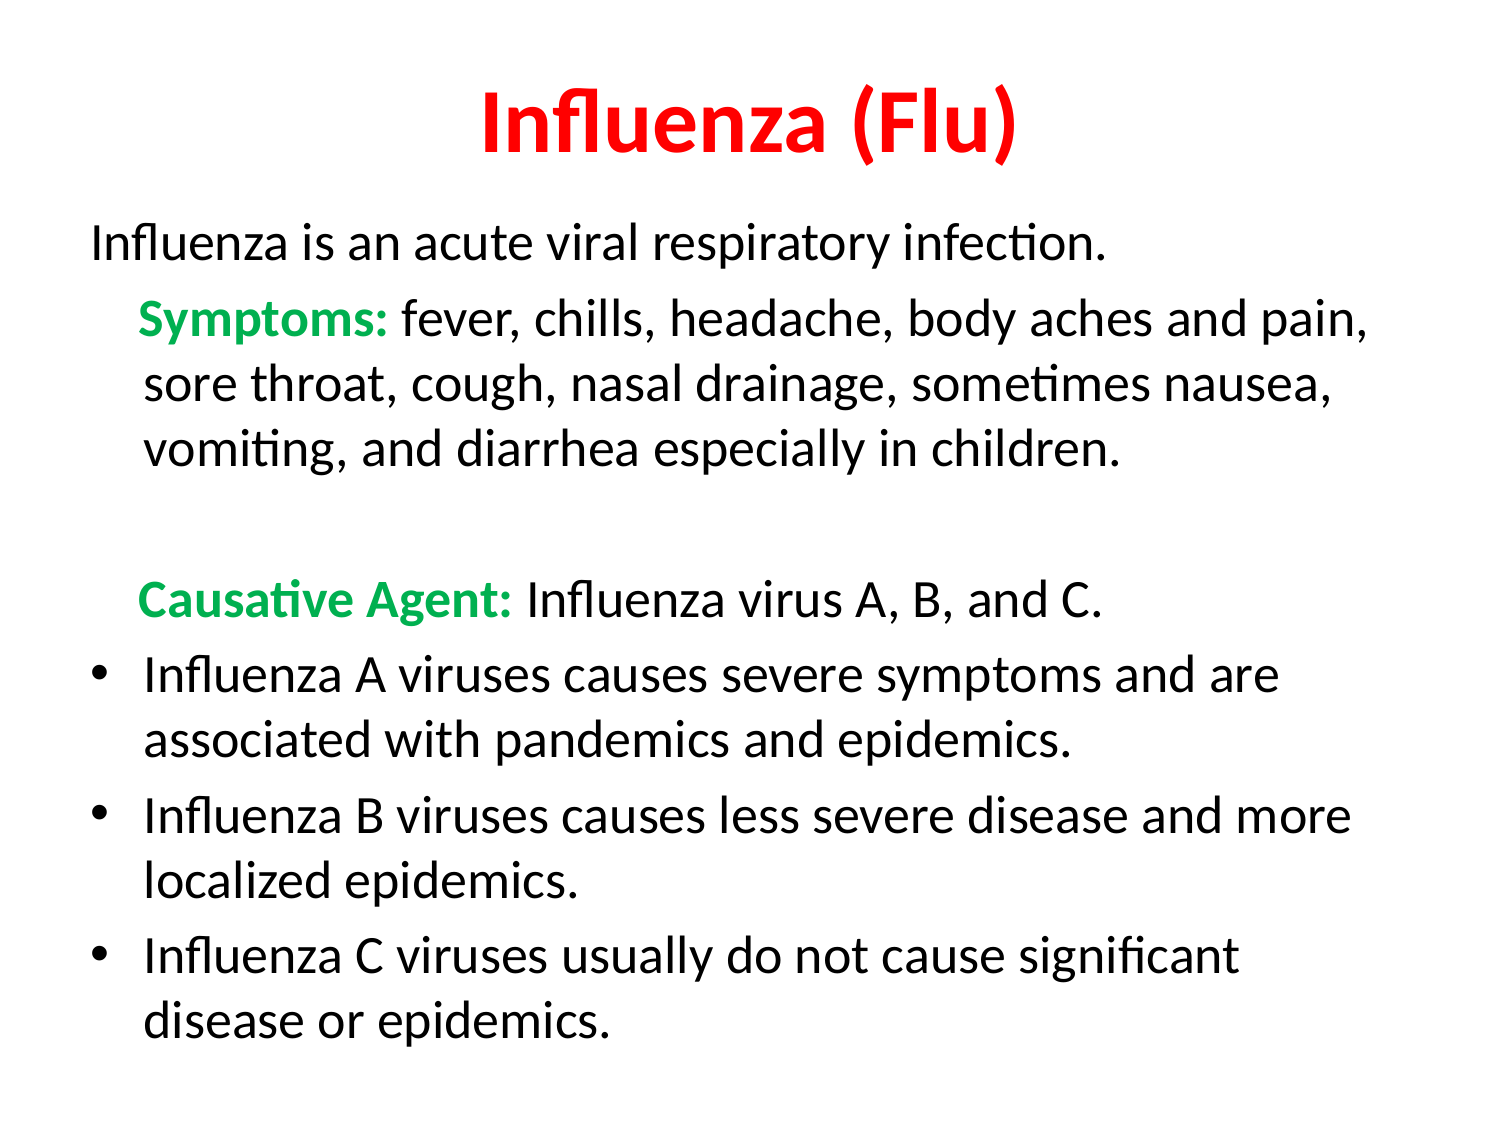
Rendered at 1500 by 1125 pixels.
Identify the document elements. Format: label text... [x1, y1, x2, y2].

title Influenza (Flu) [75, 45, 1425, 188]
list Influenza is an acute viral respiratory infection. Symptoms: fever, chills, headache, body aches and pain, sore throat, cough, nasal drainage, sometimes nausea, vomiting, and diarrhea especially in children. Causative Agent: Influenza virus A, B, and C. Influenza A viruses causes severe symptoms and are associated with pandemics and epidemics. Influenza B viruses causes less severe disease and more localized epidemics. Influenza C viruses usually do not cause significant disease or epidemics. [75, 199, 1425, 1067]
